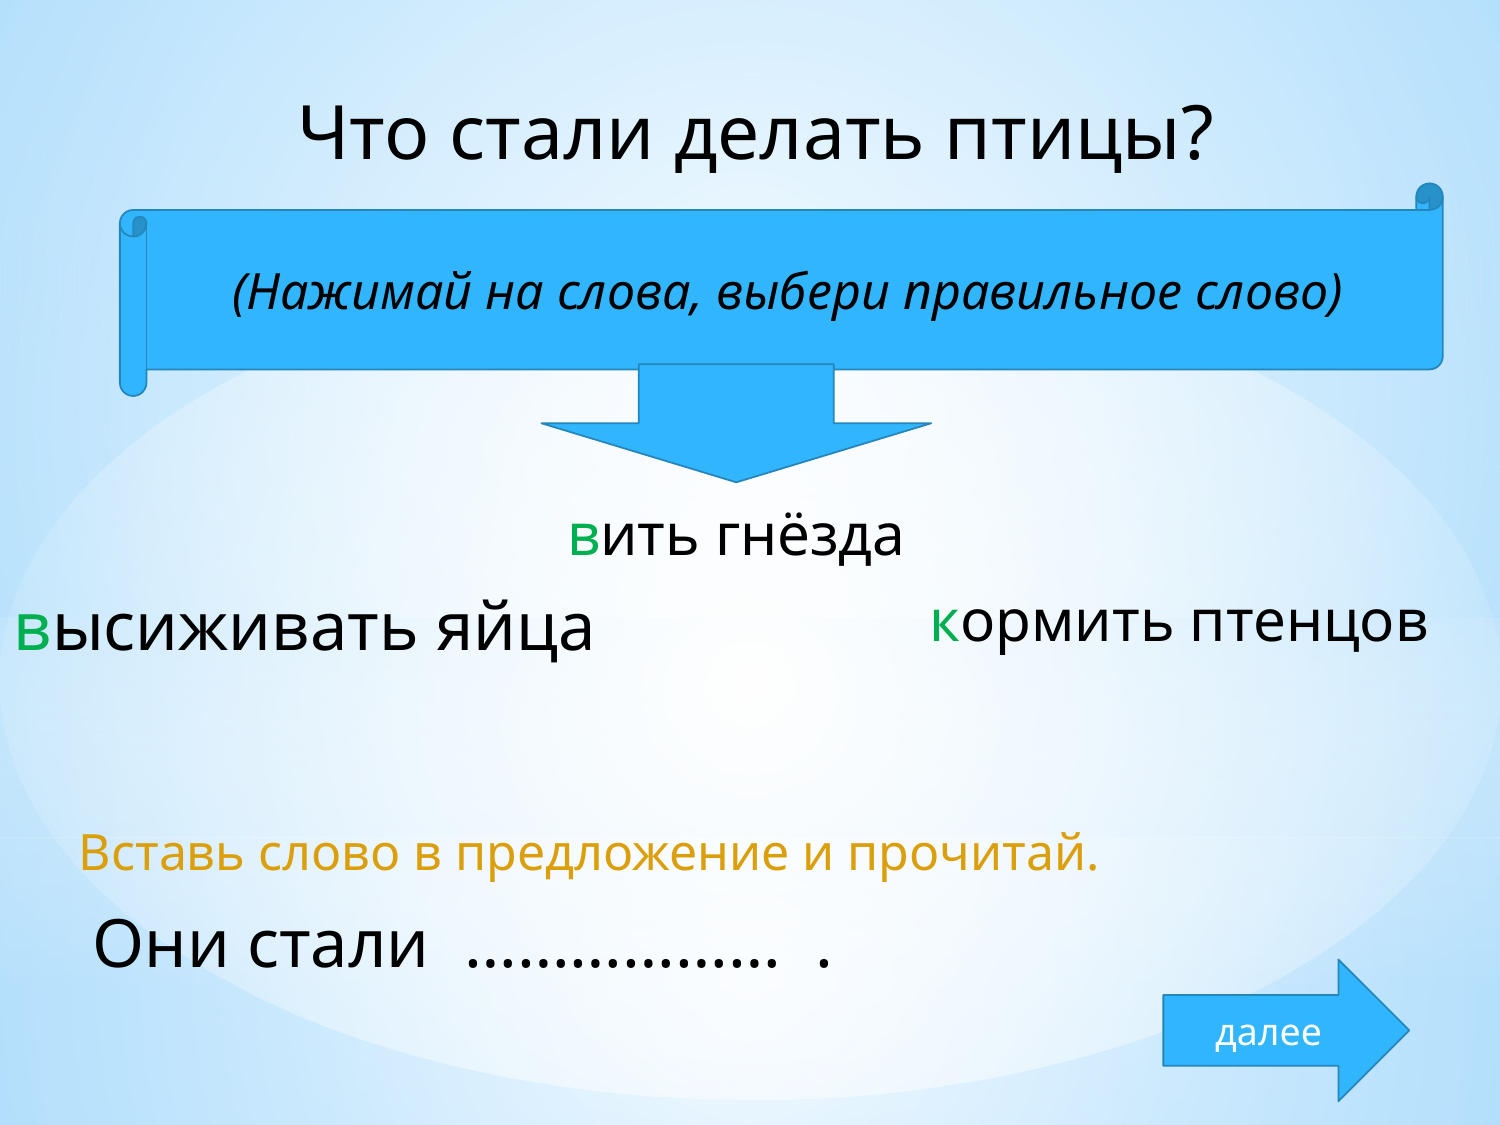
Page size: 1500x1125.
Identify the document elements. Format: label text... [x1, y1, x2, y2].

text_box Что стали делать птицы? [282, 77, 1229, 183]
text_box далее [1162, 958, 1410, 1103]
text_box высиживать яйца [0, 576, 612, 671]
text_box Они стали ……………… . [77, 893, 849, 988]
text_box Вставь слово в предложение и прочитай. [63, 812, 1116, 888]
text_box (Нажимай на слова, выбери правильное слово) [118, 182, 1444, 397]
text_box кормить птенцов [915, 576, 1443, 661]
text_box [540, 363, 933, 484]
text_box вить гнёзда [552, 489, 921, 575]
